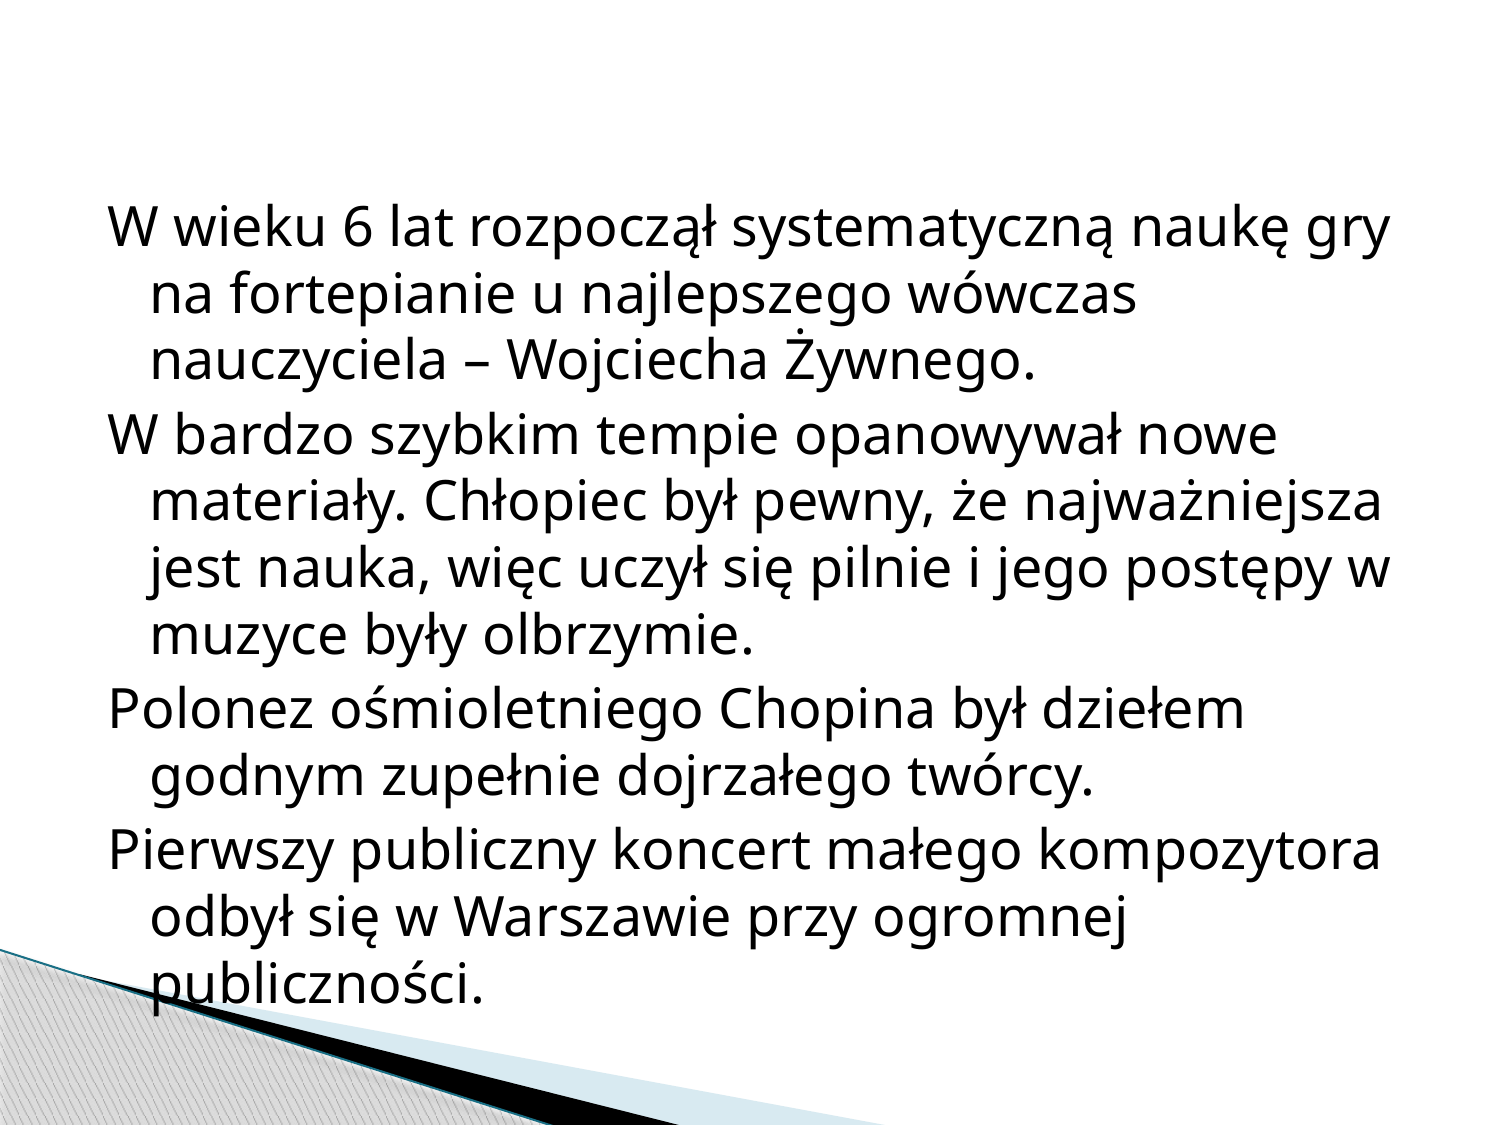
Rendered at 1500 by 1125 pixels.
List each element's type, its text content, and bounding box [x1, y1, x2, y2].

list W wieku 6 lat rozpoczął systematyczną naukę gry na fortepianie u najlepszego wówczas nauczyciela – Wojciecha Żywnego. W bardzo szybkim tempie opanowywał nowe materiały. Chłopiec był pewny, że najważniejsza jest nauka, więc uczył się pilnie i jego postępy w muzyce były olbrzymie. Polonez ośmioletniego Chopina był dziełem godnym zupełnie dojrzałego twórcy. Pierwszy publiczny koncert małego kompozytora odbył się w Warszawie przy ogromnej publiczności. [75, 113, 1425, 1024]
